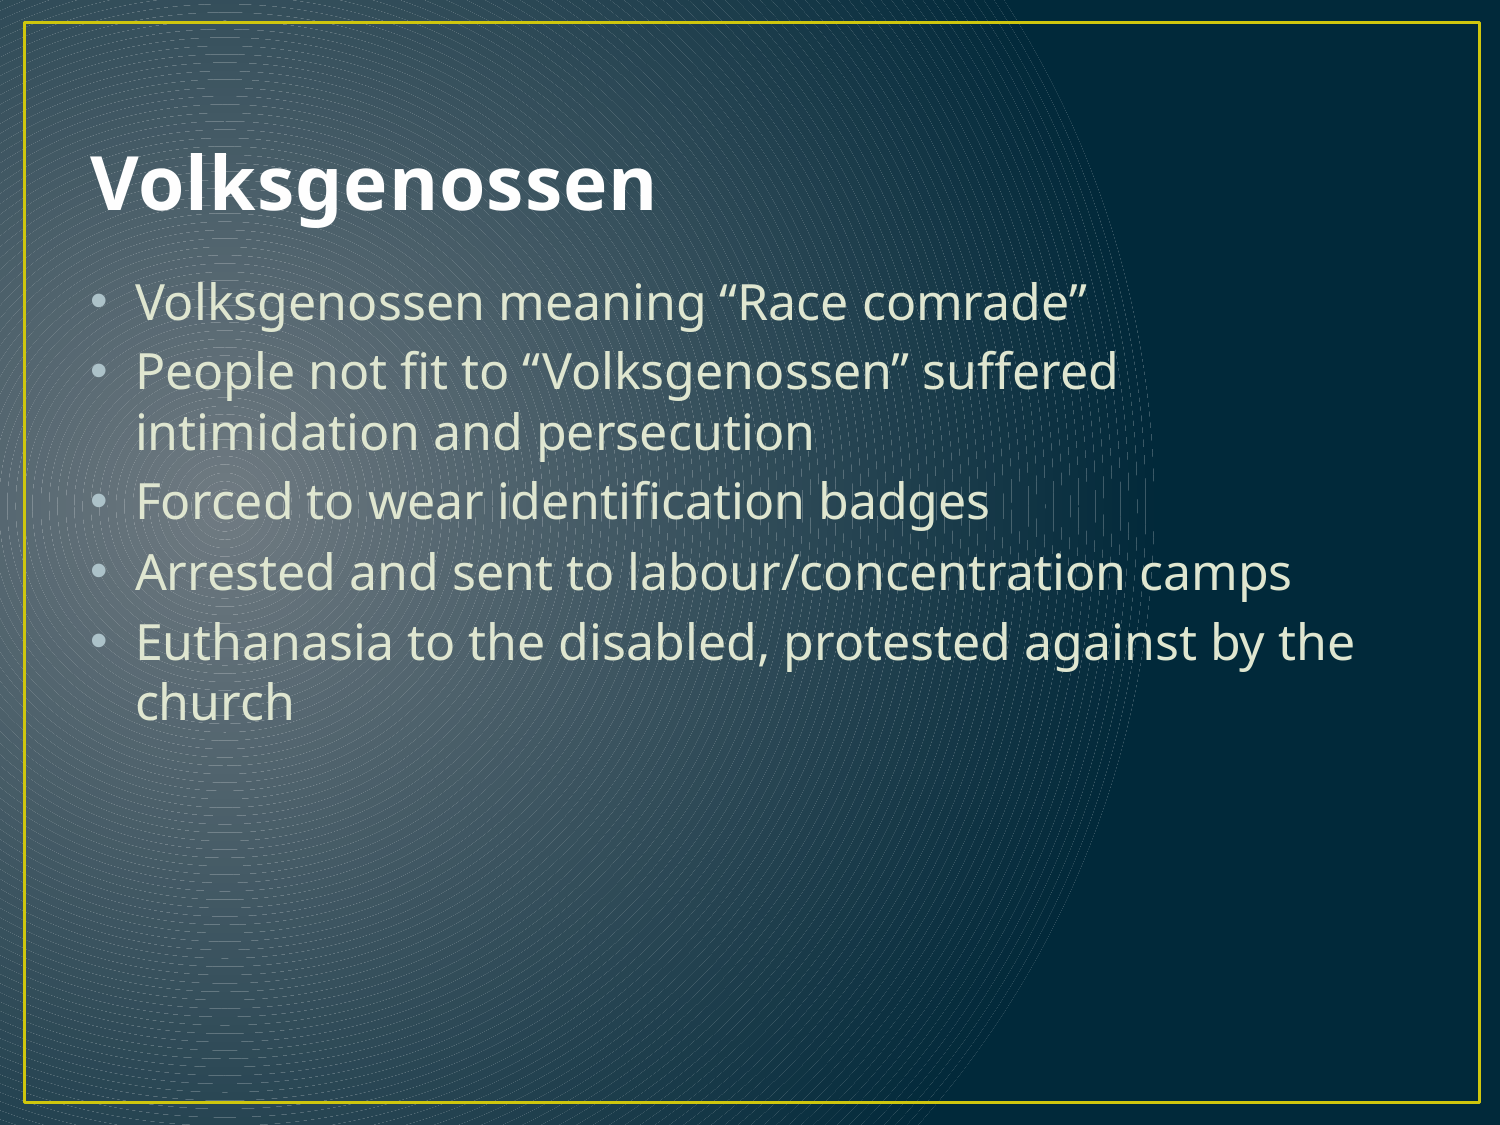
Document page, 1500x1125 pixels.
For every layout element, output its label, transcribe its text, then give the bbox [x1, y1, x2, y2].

list Volksgenossen meaning “Race comrade” People not fit to “Volksgenossen” suffered intimidation and persecution Forced to wear identification badges Arrested and sent to labour/concentration camps Euthanasia to the disabled, protested against by the church [75, 262, 1425, 1005]
title Volksgenossen [75, 45, 1425, 233]
